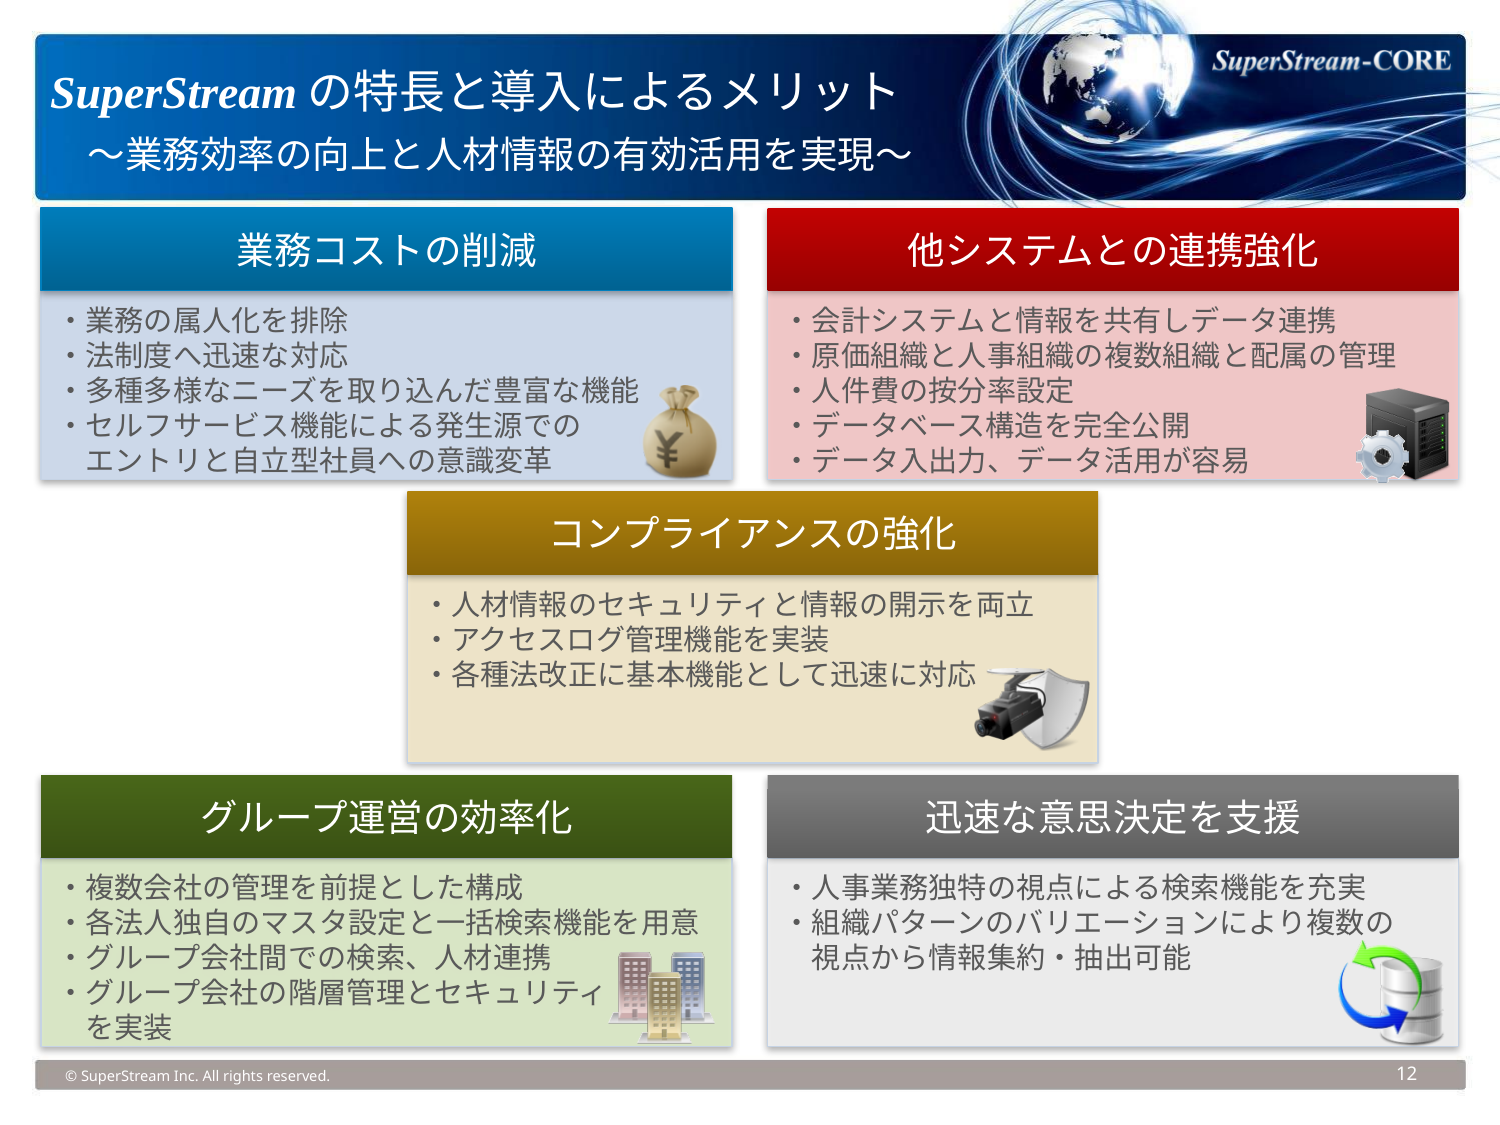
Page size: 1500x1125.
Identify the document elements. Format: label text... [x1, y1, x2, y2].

text_box SuperStreamの特長と導入によるメリット ～業務効率の向上と人材情報の有効活用を実現～ [35, 35, 1371, 201]
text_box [407, 580, 1099, 764]
text_box © SuperStream Inc. All rights reserved. [50, 1059, 423, 1094]
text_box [407, 491, 1099, 575]
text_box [767, 774, 1459, 858]
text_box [40, 774, 733, 858]
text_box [40, 207, 733, 291]
slide_number 12 [1299, 1060, 1418, 1090]
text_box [40, 865, 733, 1047]
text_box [767, 865, 1459, 1047]
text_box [767, 207, 1459, 291]
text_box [40, 298, 733, 480]
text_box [607, 951, 715, 1045]
picture [0, 0, 1500, 1125]
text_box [767, 298, 1459, 480]
